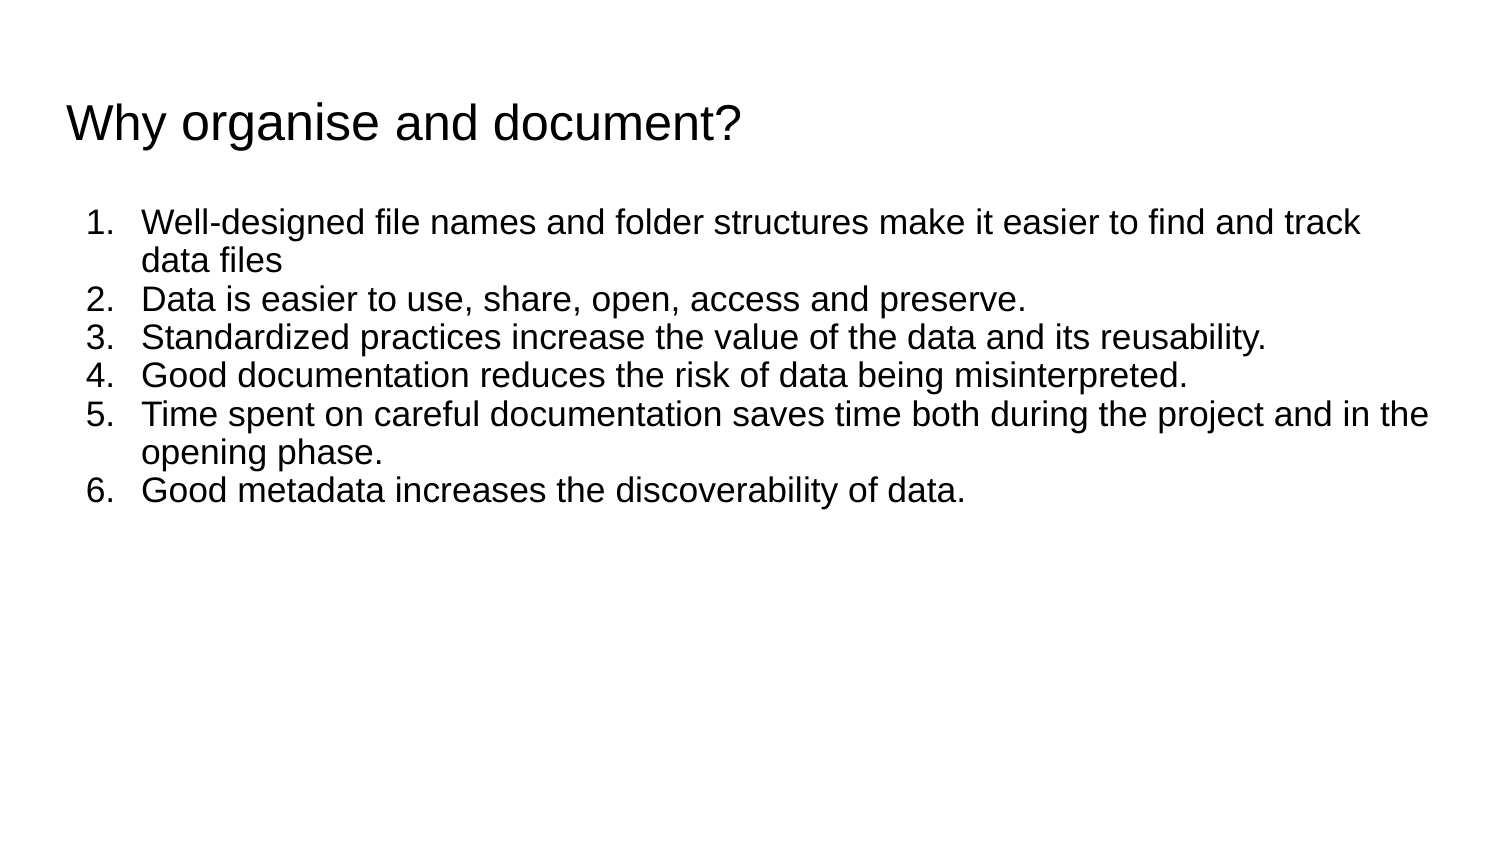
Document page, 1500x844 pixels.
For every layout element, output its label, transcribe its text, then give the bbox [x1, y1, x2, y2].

title Why organise and document? [51, 72, 1449, 167]
list Well-designed file names and folder structures make it easier to find and track data files Data is easier to use, share, open, access and preserve. Standardized practices increase the value of the data and its reusability. Good documentation reduces the risk of data being misinterpreted. Time spent on careful documentation saves time both during the project and in the opening phase. Good metadata increases the discoverability of data. [51, 189, 1449, 750]
